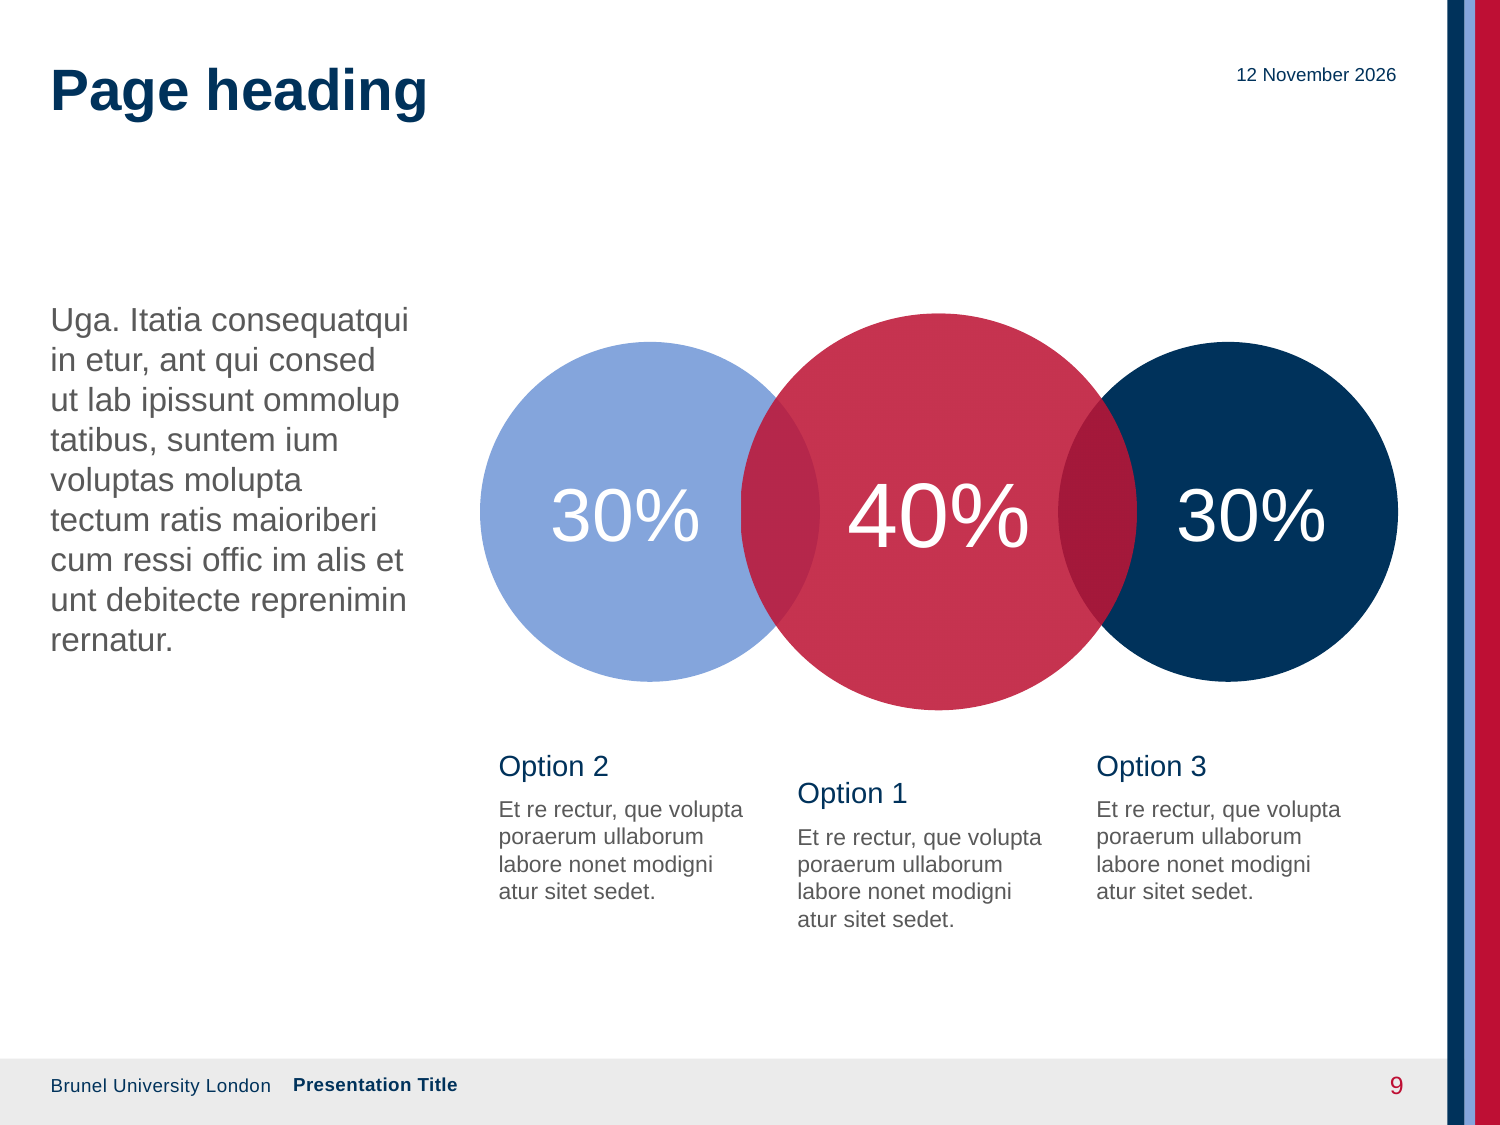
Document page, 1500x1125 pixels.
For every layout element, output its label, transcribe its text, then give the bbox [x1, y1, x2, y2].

footer Presentation Title [278, 1054, 1068, 1115]
text_box 40% [803, 448, 1075, 574]
slide_number 9 [1068, 1054, 1419, 1115]
title Page heading [35, 44, 1400, 232]
text_box [477, 339, 776, 684]
list Uga. Itatia consequatqui in etur, ant qui consed ut lab ipissunt ommolup tatibus, suntem ium voluptas molupta tectum ratis maioriberi cum ressi offic im alis et unt debitecte reprenimin rernatur. [35, 290, 427, 1034]
text_box 30% [525, 458, 727, 564]
text_box Option 1 Et re rectur, que volupta poraerum ullaborum labore nonet modigni atur sitet sedet. [782, 767, 1079, 940]
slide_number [1198, 44, 1412, 105]
text_box [1102, 339, 1401, 684]
text_box Option 3 Et re rectur, que volupta poraerum ullaborum labore nonet modigni atur sitet sedet. [1081, 739, 1378, 912]
text_box [738, 311, 1140, 713]
text_box Option 2 Et re rectur, que volupta poraerum ullaborum labore nonet modigni atur sitet sedet. [483, 739, 780, 912]
text_box 30% [1151, 458, 1353, 564]
